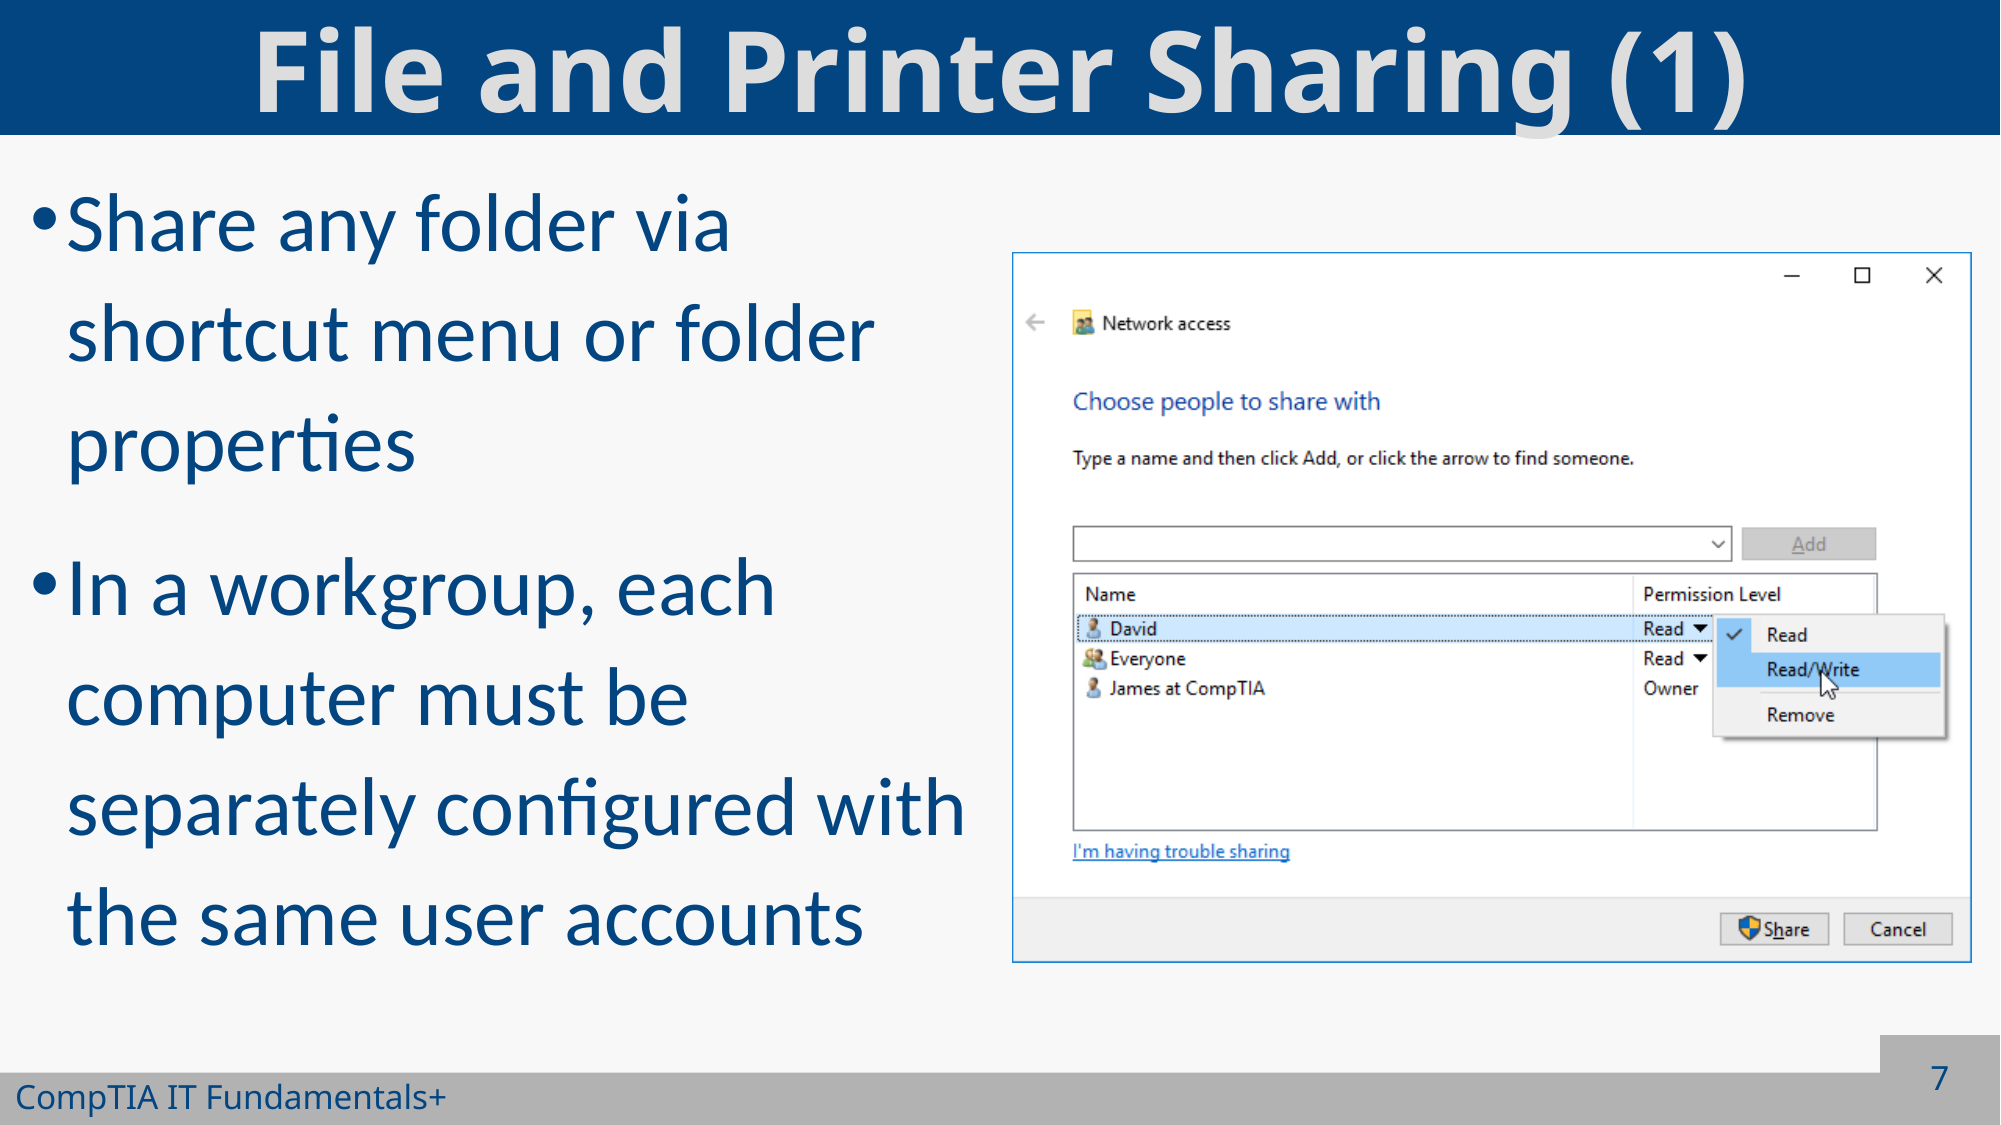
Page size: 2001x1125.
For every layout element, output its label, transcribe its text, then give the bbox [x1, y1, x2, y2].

title File and Printer Sharing (1) [0, 0, 2000, 135]
footer CompTIA IT Fundamentals+ [0, 1072, 1880, 1125]
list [1012, 252, 1972, 963]
list Share any folder via shortcut menu or folder properties In a workgroup, each computer must be separately configured with the same user accounts [15, 149, 990, 1065]
slide_number 7 [1880, 1035, 2000, 1125]
